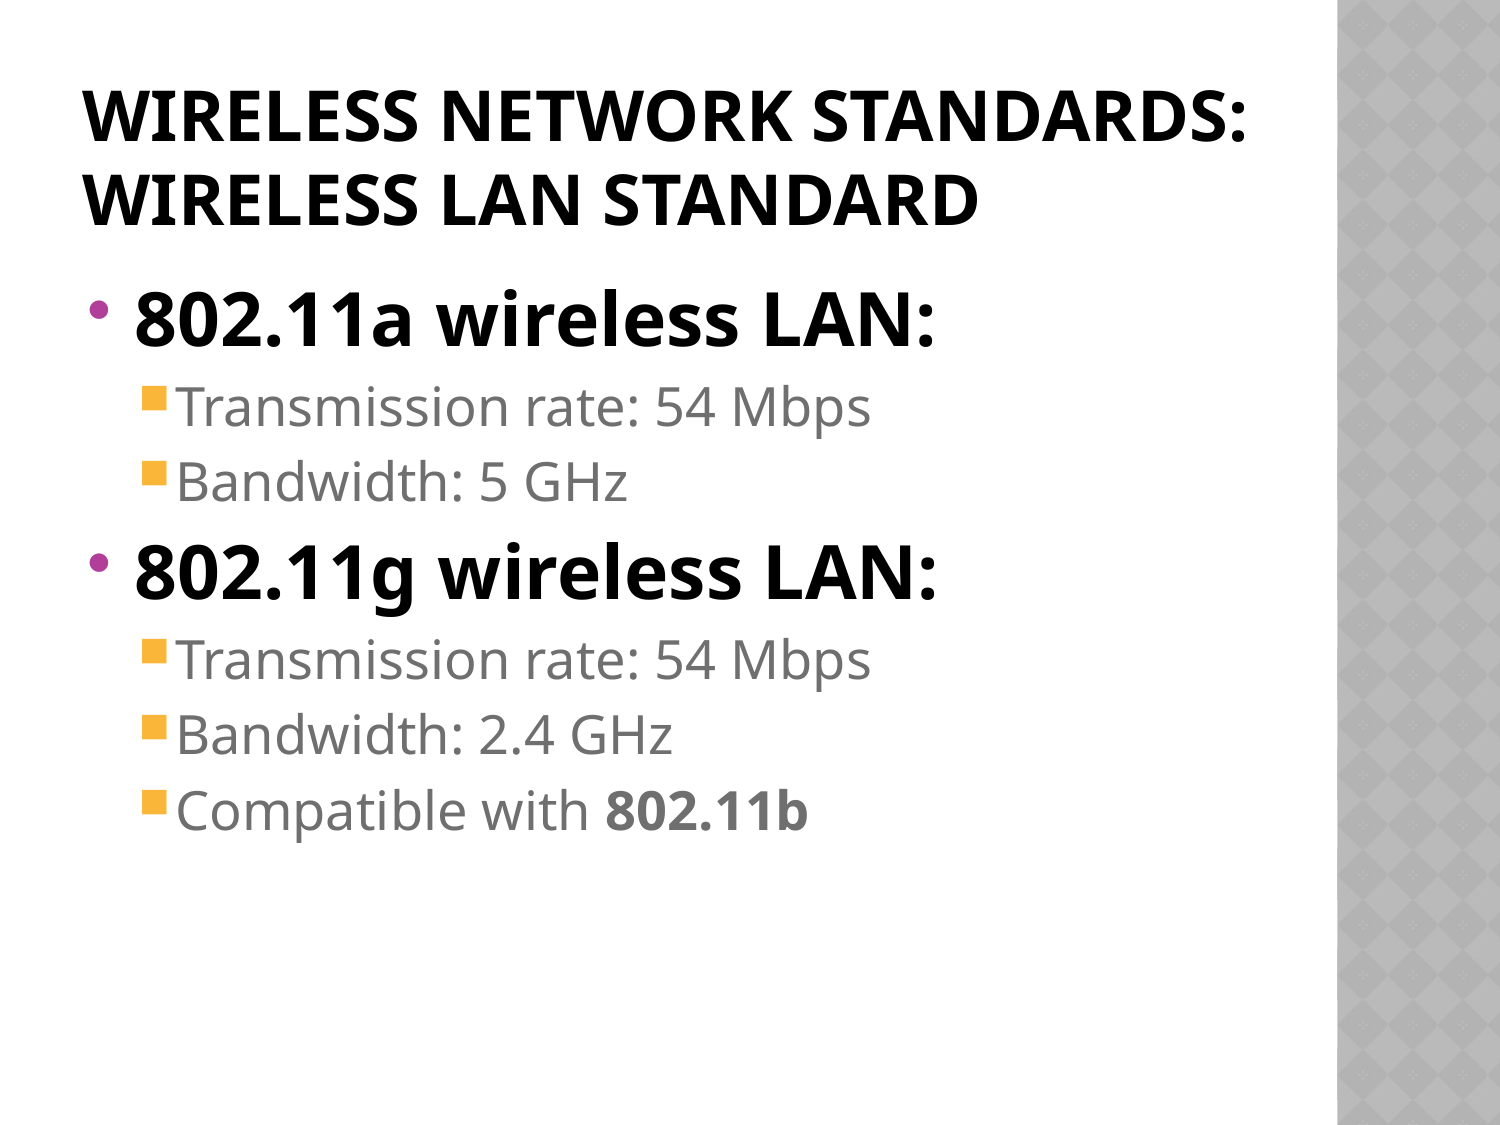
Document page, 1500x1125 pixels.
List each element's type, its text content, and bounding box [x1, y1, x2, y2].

list 802.11a wireless LAN: Transmission rate: 54 Mbps Bandwidth: 5 GHz 802.11g wireless LAN: Transmission rate: 54 Mbps Bandwidth: 2.4 GHz Compatible with 802.11b [75, 264, 1263, 1059]
title wireless network standards: wireless LAN standard [75, 52, 1263, 240]
